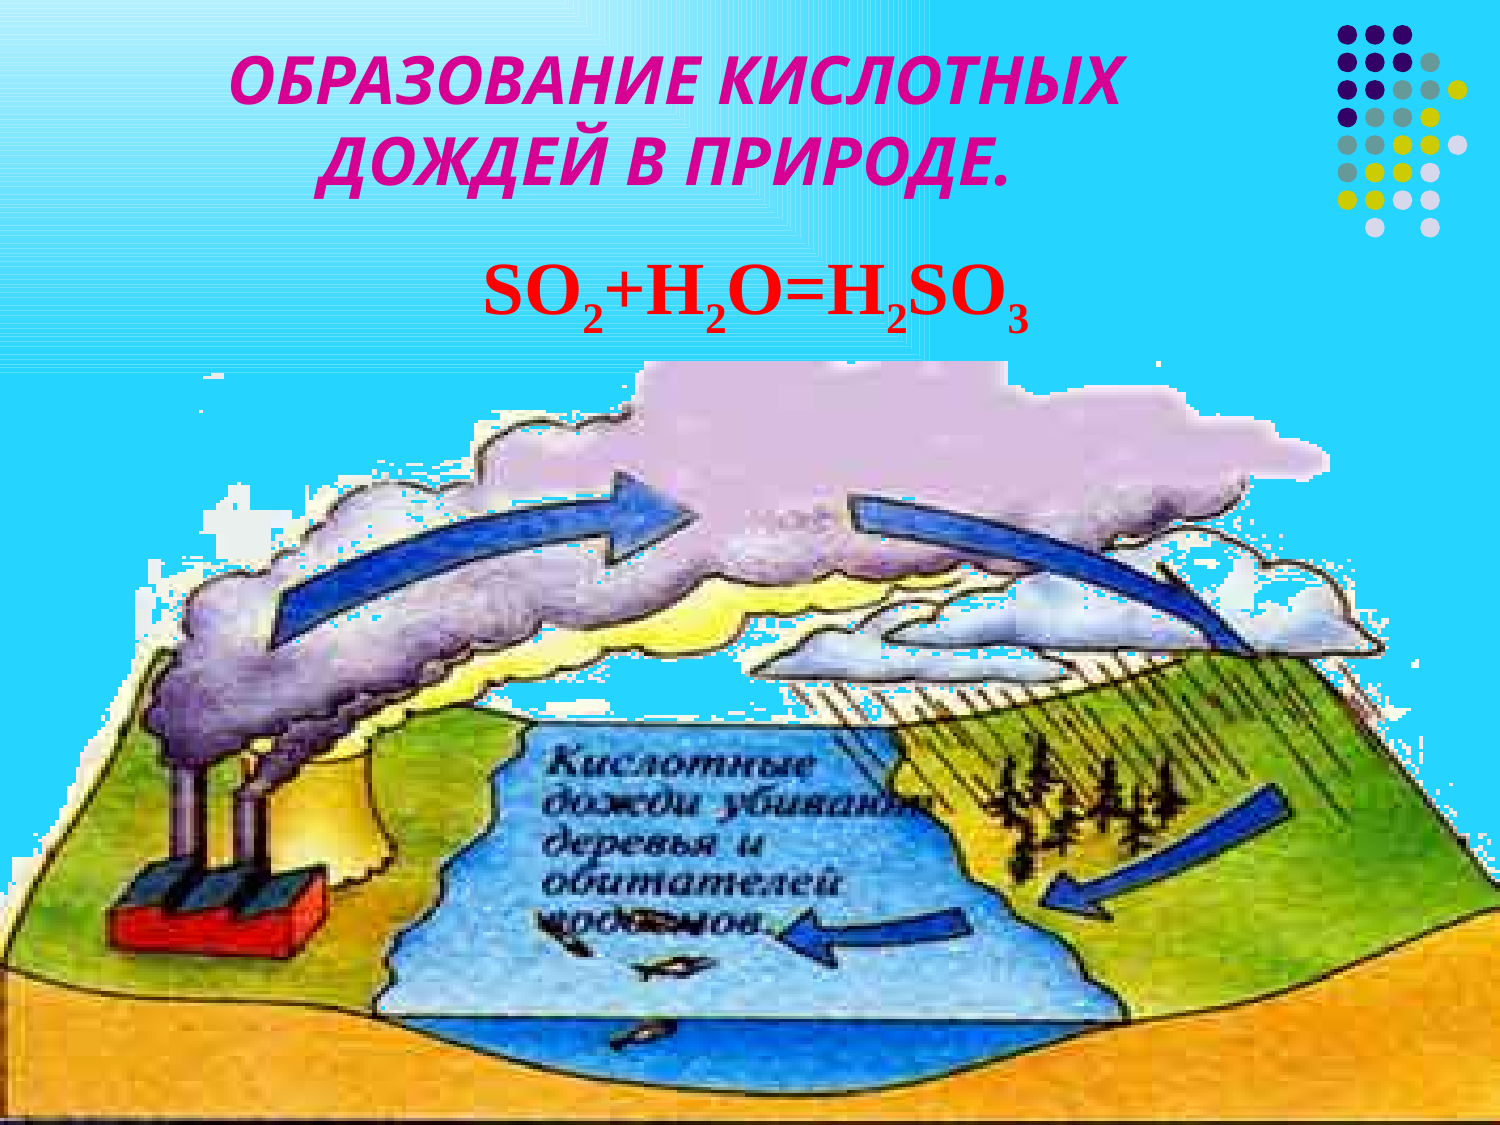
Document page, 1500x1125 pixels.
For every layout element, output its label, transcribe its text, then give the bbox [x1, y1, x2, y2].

picture [0, 361, 1500, 1125]
text_box ОБРАЗОВАНИЕ КИСЛОТНЫХ ДОЖДЕЙ В ПРИРОДЕ. [53, 30, 1282, 206]
text_box SO2+H2O=H2SO3 [171, 231, 1341, 350]
